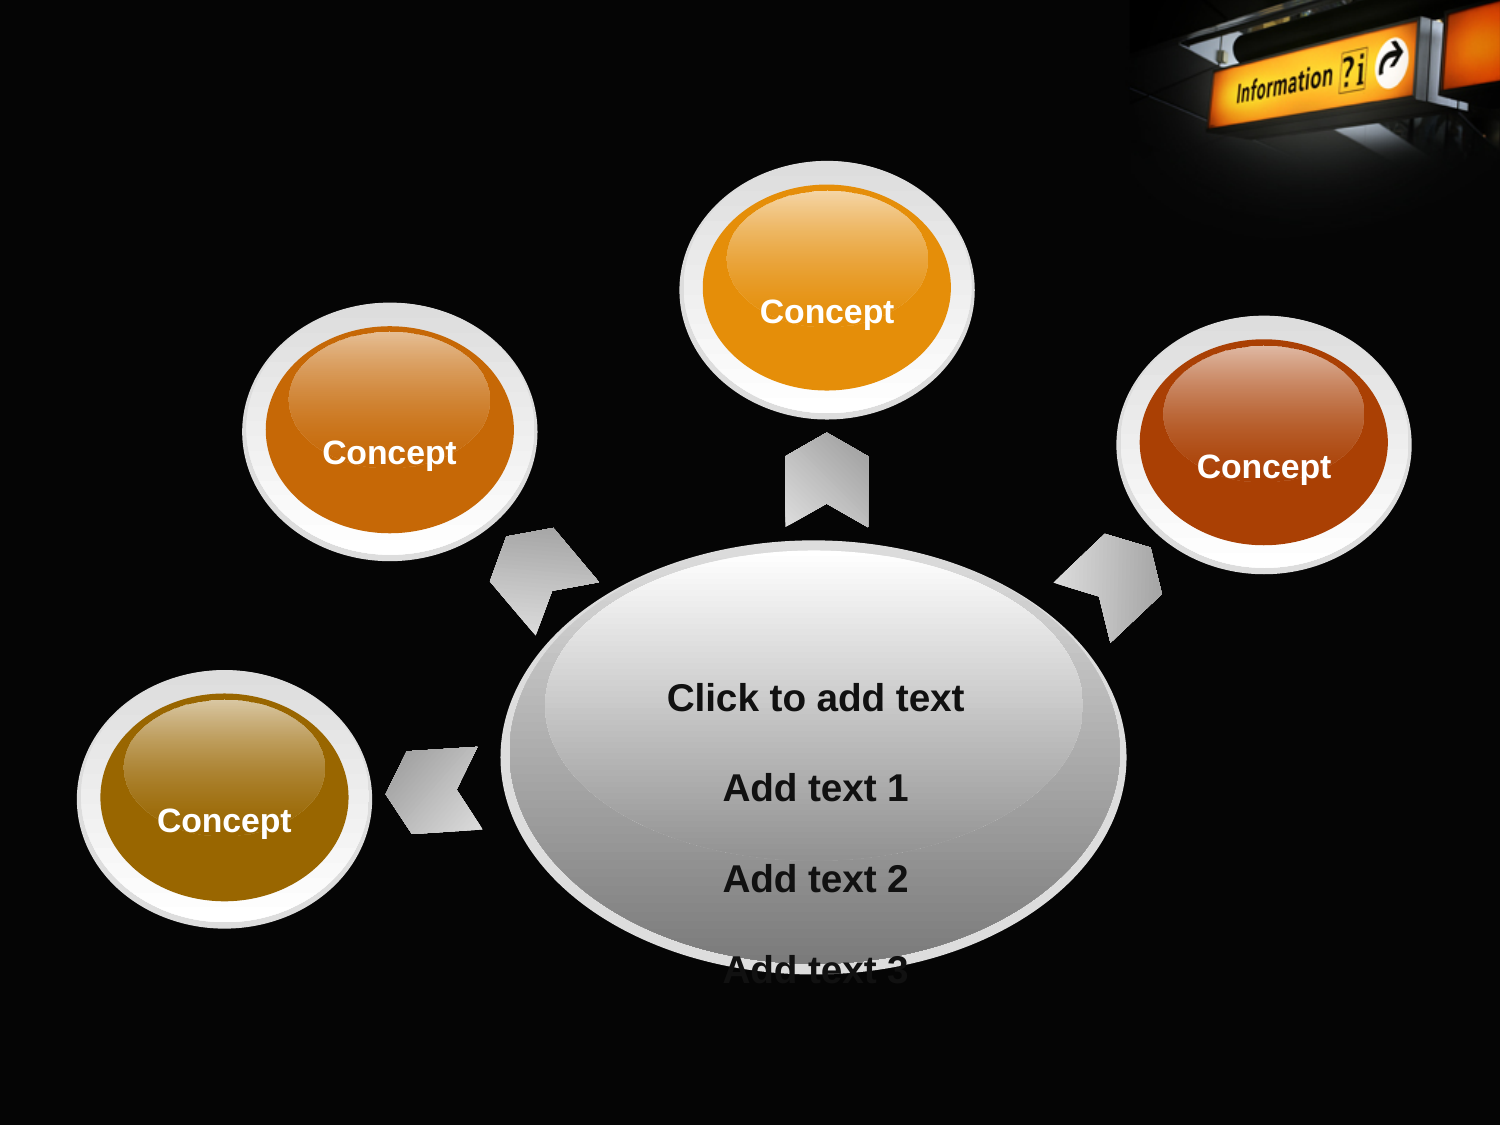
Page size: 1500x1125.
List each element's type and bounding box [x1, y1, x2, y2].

text_box [76, 669, 373, 929]
text_box [385, 432, 1164, 975]
text_box [1116, 315, 1412, 575]
text_box [241, 302, 538, 562]
text_box [679, 160, 975, 420]
picture [0, 0, 1500, 1125]
